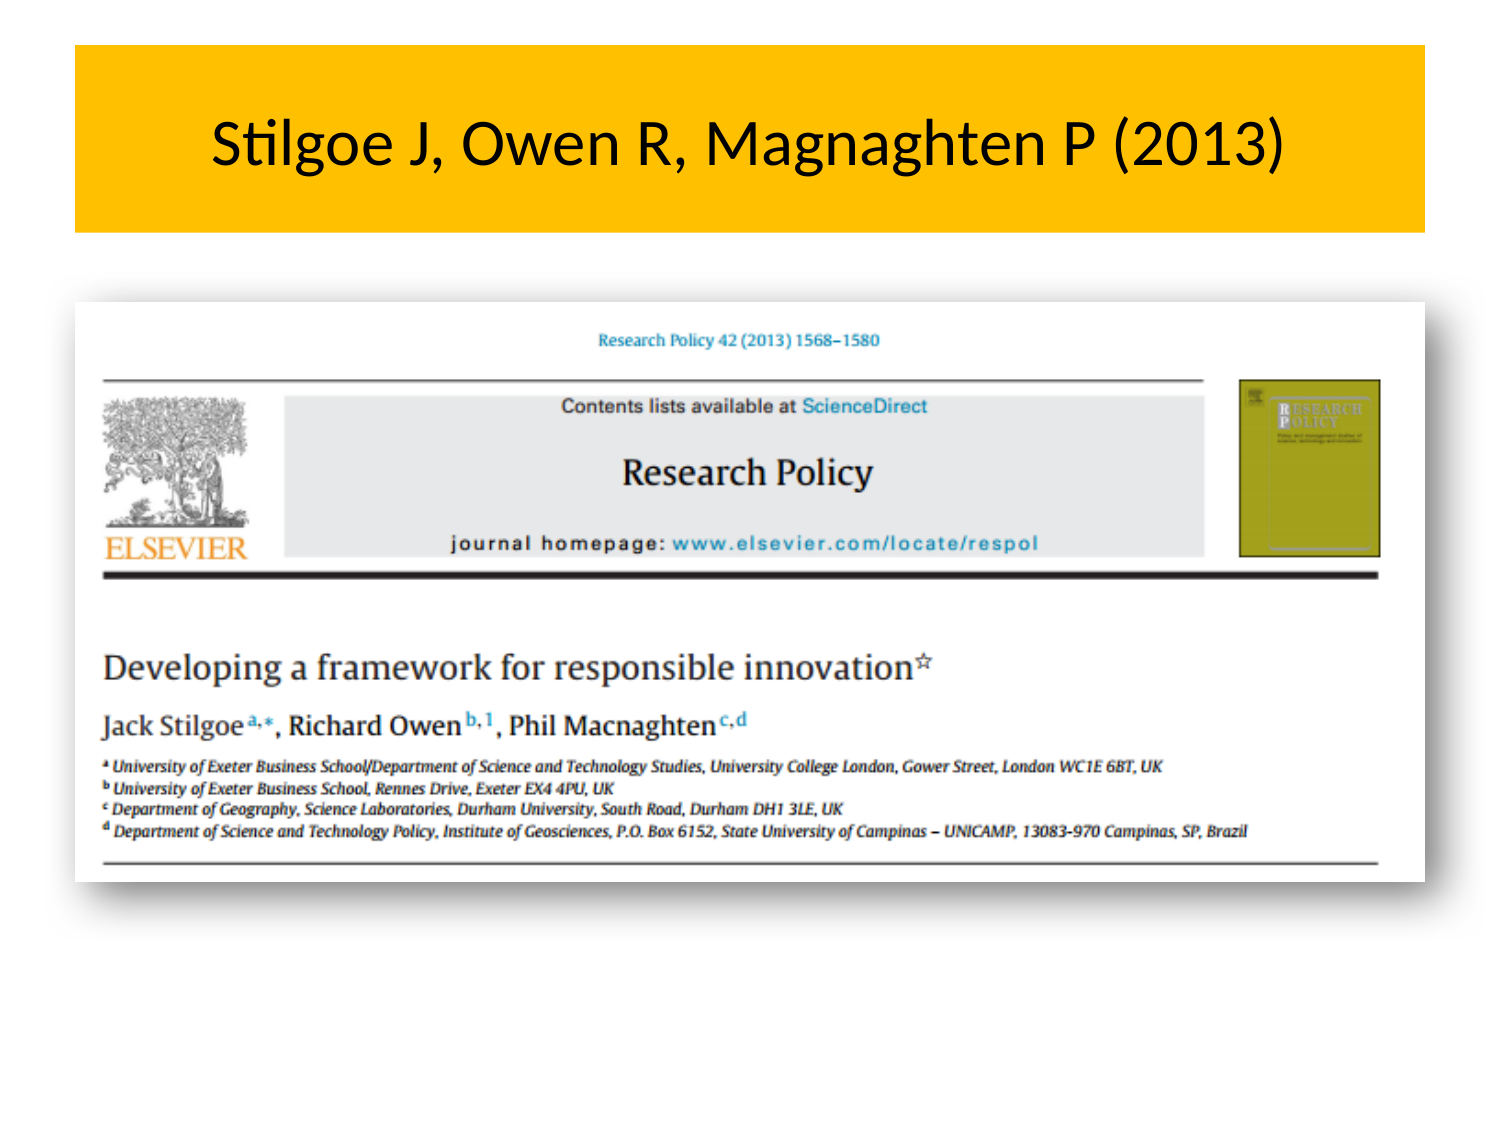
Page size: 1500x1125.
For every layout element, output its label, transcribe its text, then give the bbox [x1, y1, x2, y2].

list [74, 302, 1426, 882]
title Stilgoe J, Owen R, Magnaghten P (2013) [75, 45, 1425, 233]
